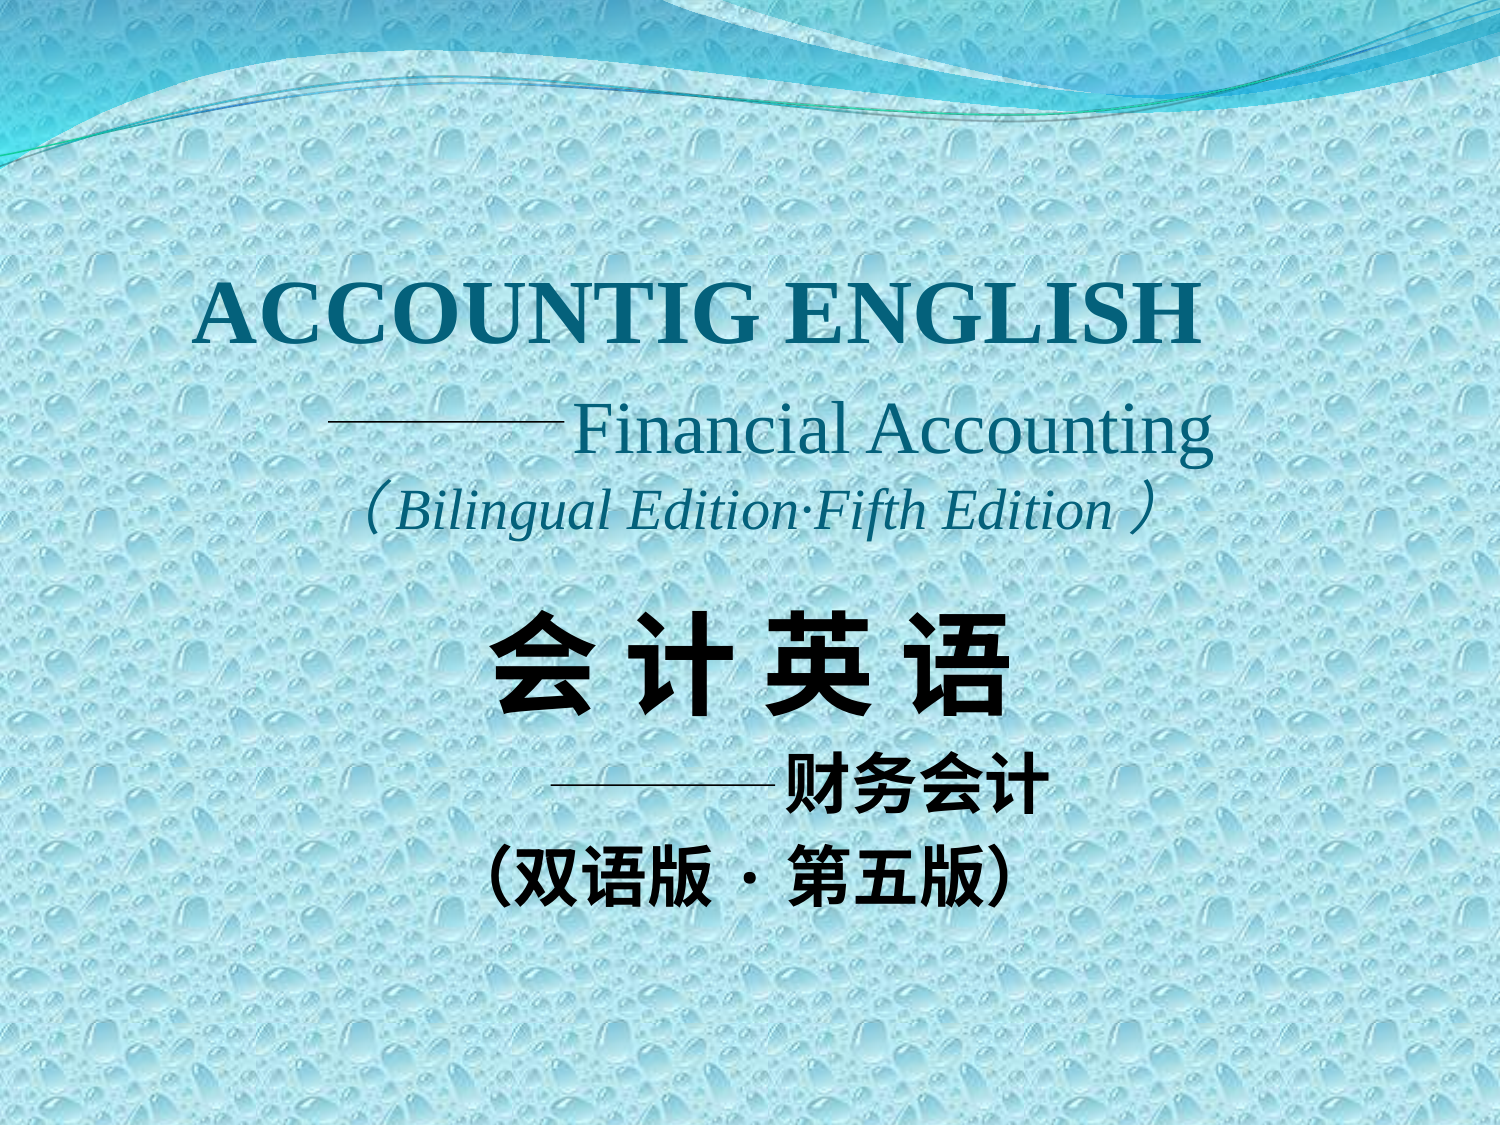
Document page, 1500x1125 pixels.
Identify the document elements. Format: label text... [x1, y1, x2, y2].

picture [0, 0, 1500, 1125]
subtitle 会 计 英 语 财务会计 （双语版·第五版） [224, 585, 1276, 922]
title ACCOUNTIG ENGLISH Financial Accounting （Bilingual Edition·Fifth Edition） [135, 234, 1411, 542]
